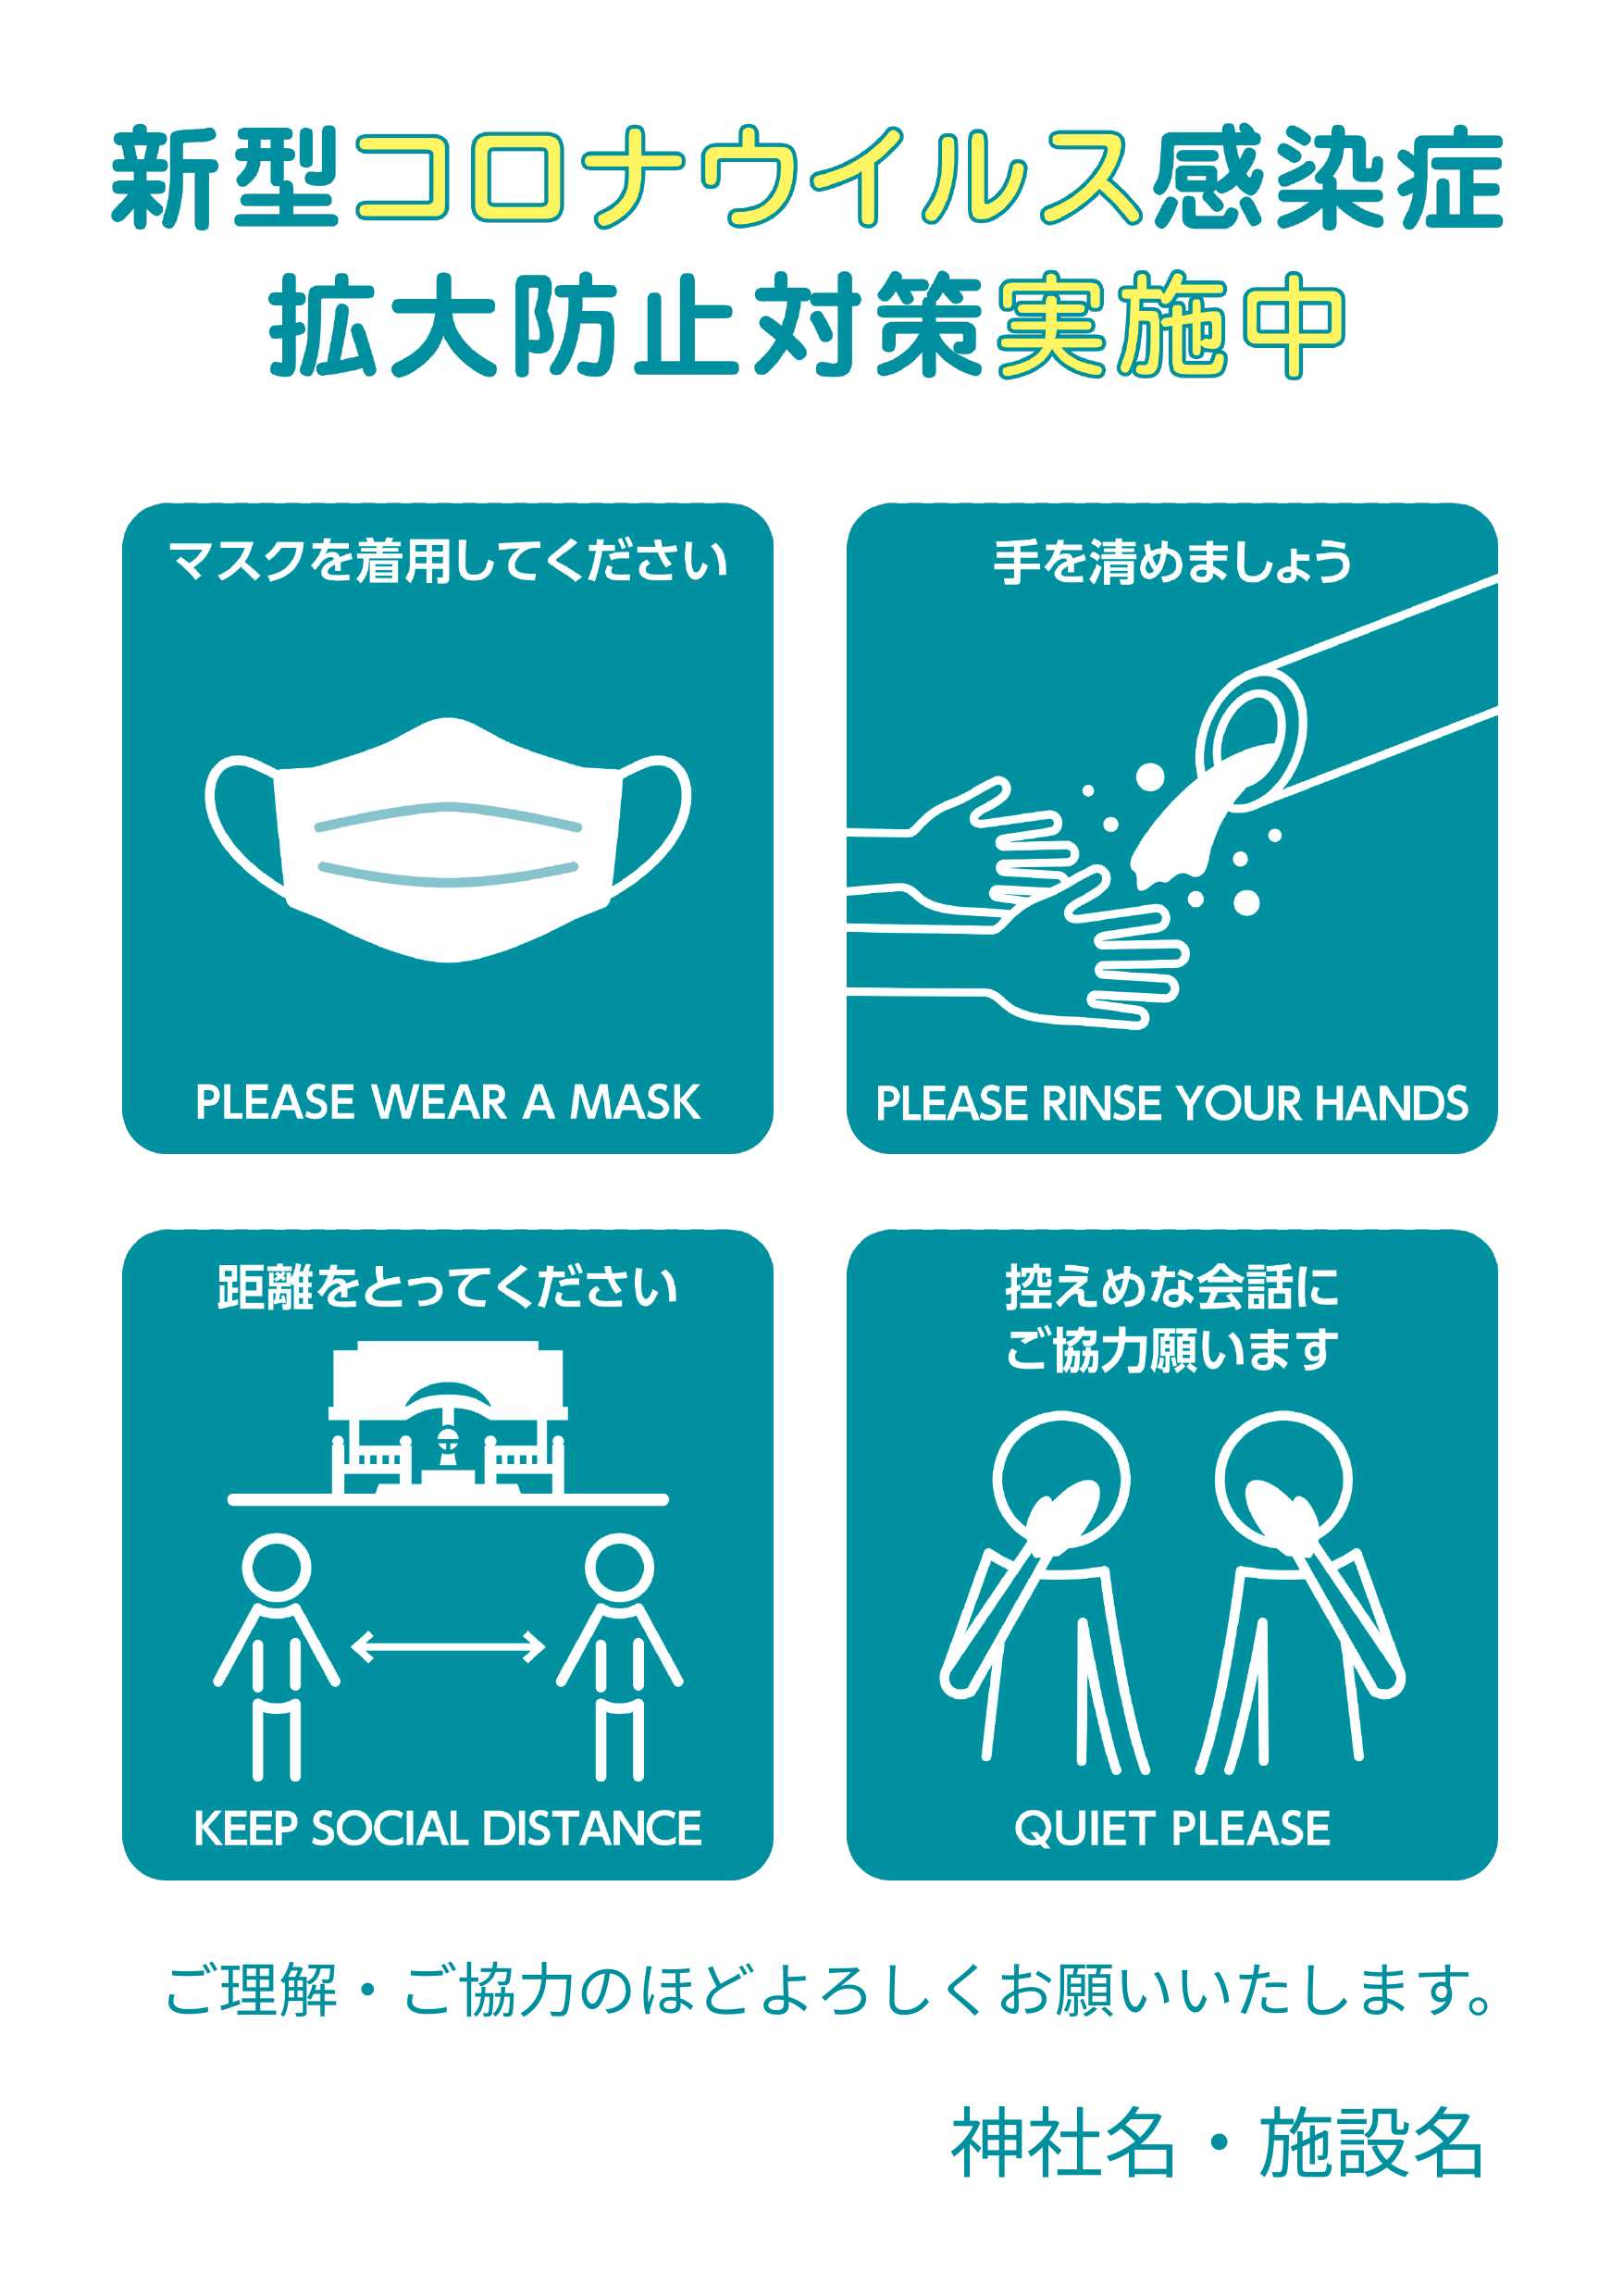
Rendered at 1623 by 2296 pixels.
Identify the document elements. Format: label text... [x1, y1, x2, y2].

picture [122, 1229, 774, 1880]
text_box ご理解・ご協力のほどよろしくお願いいたします。 [122, 1945, 1504, 2031]
picture [847, 503, 1498, 1154]
picture [122, 503, 774, 1154]
picture [847, 1229, 1498, 1880]
text_box 神社名・施設名 [523, 2087, 1504, 2194]
picture [107, 119, 1516, 380]
